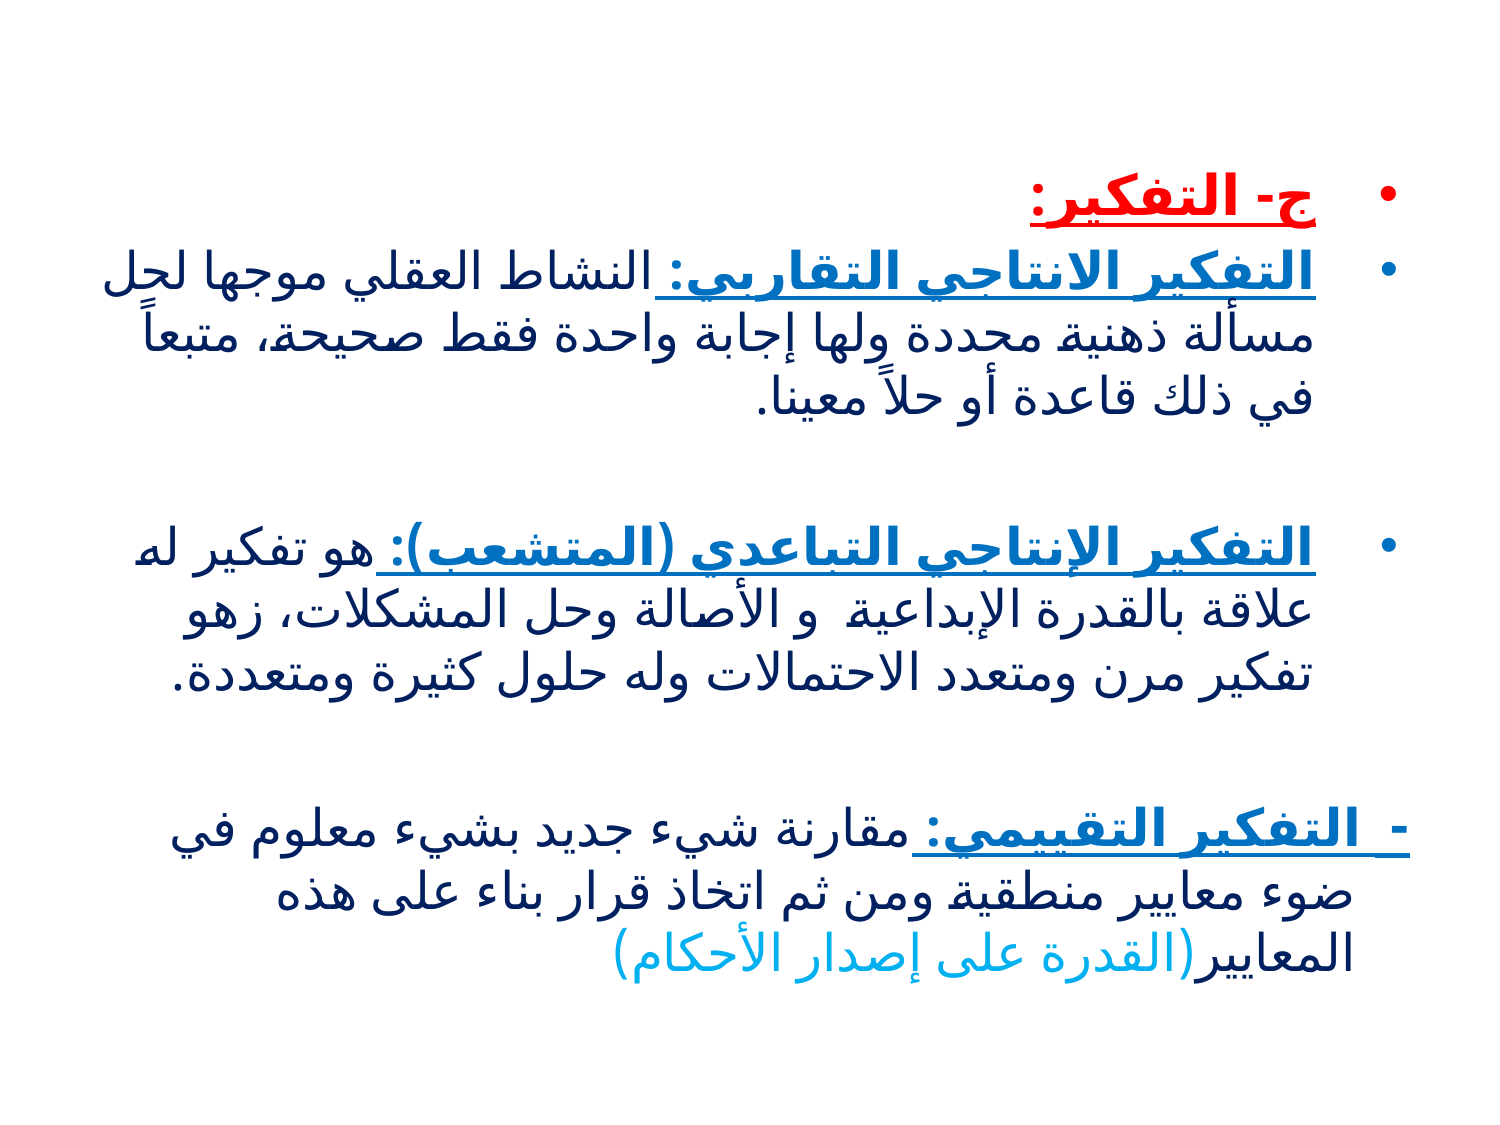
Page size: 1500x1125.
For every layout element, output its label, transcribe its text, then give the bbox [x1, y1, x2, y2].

list ج- التفكير: التفكير الانتاجي التقاربي: النشاط العقلي موجها لحل مسألة ذهنية محددة ولها إجابة واحدة فقط صحيحة، متبعاً في ذلك قاعدة أو حلاً معينا. التفكير الإنتاجي التباعدي (المتشعب): هو تفكير له علاقة بالقدرة الإبداعية و الأصالة وحل المشكلات، زهو تفكير مرن ومتعدد الاحتمالات وله حلول كثيرة ومتعددة. - التفكير التقييمي: مقارنة شيء جديد بشيء معلوم في ضوء معايير منطقية ومن ثم اتخاذ قرار بناء على هذه المعايير(القدرة على إصدار الأحكام) [75, 152, 1425, 1005]
